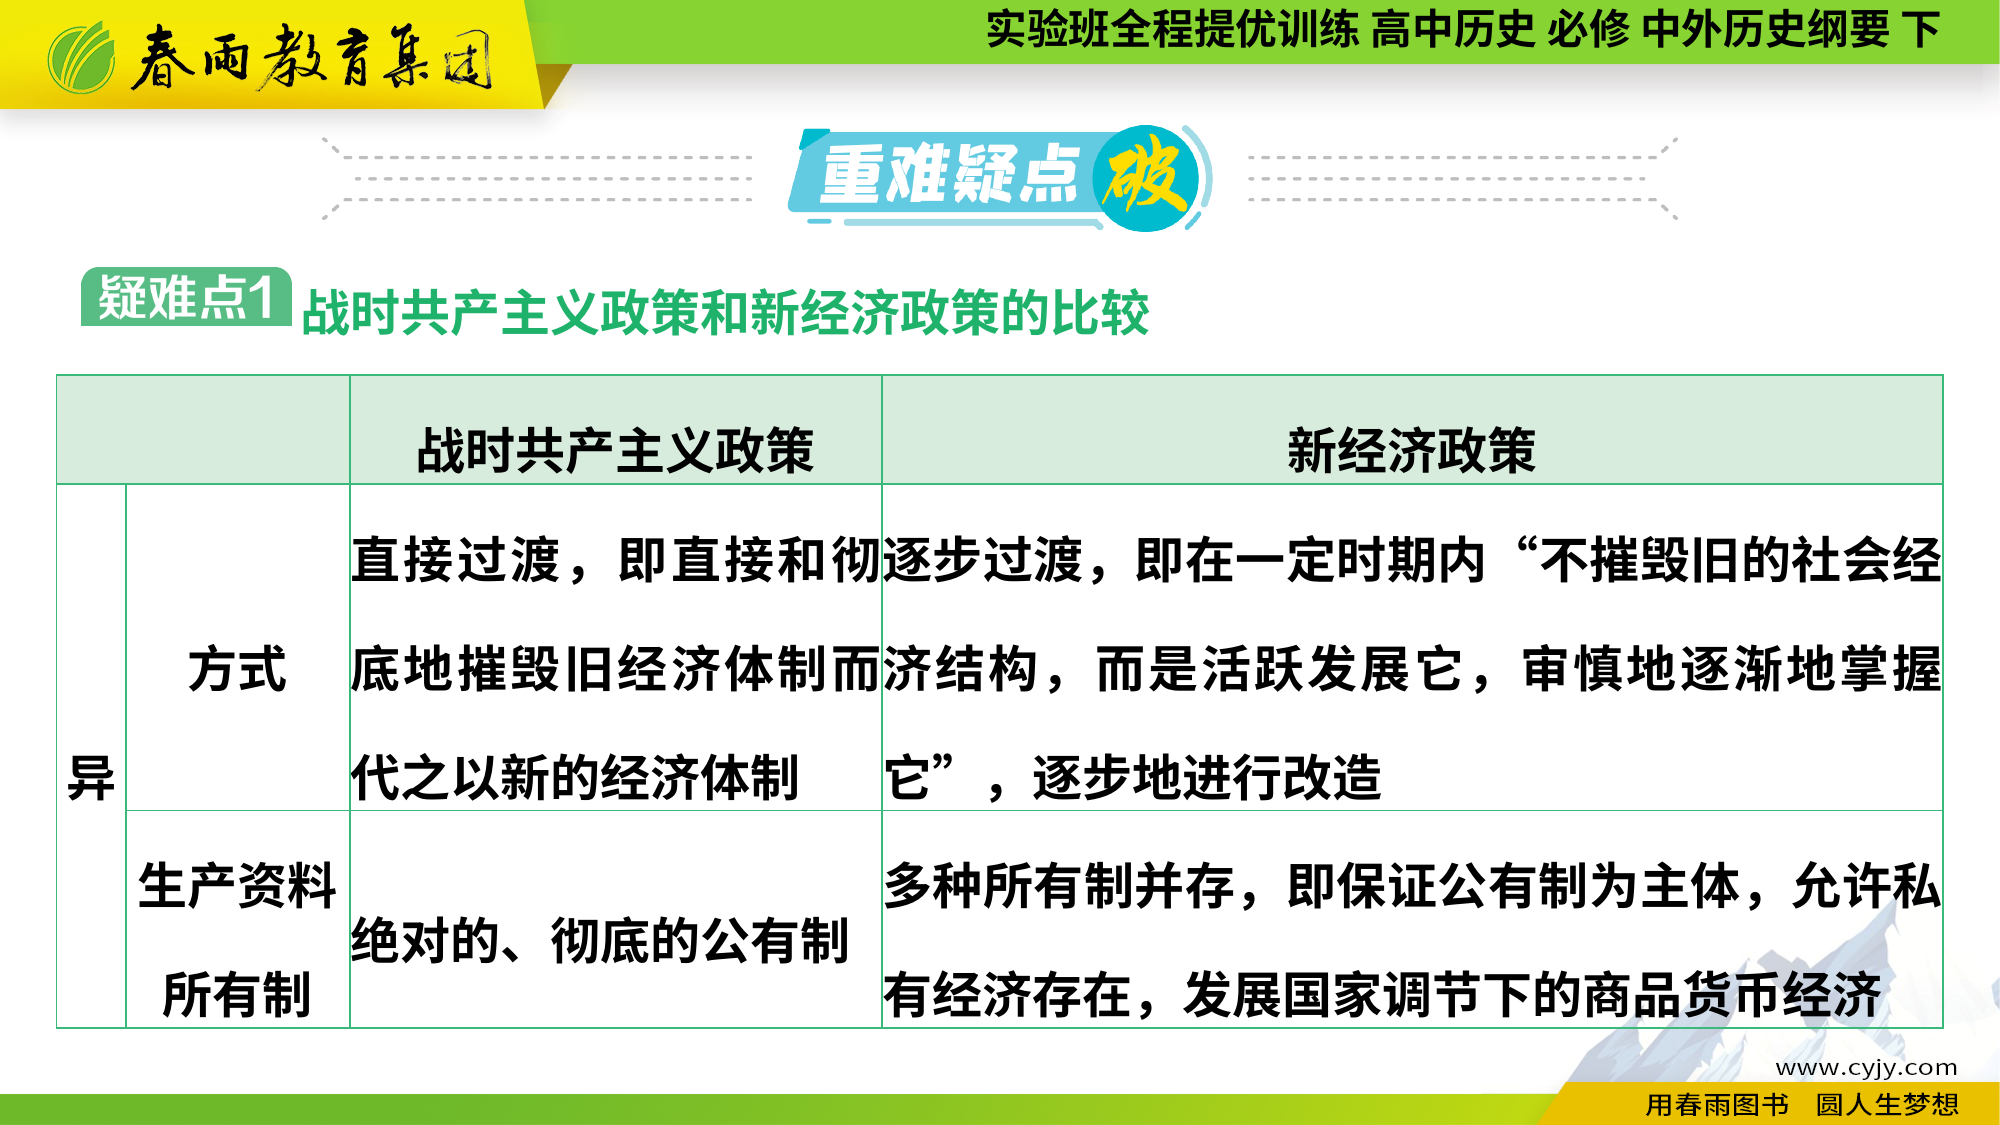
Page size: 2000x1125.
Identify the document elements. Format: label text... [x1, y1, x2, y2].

table_cell 异 [57, 485, 125, 1027]
list 战时共产主义政策和新经济政策的比较 [59, 243, 1944, 339]
picture [0, 0, 2000, 1125]
table_cell 多种所有制并存，即保证公有制为主体，允许私有经济存在，发展国家调节下的商品货币经济 [883, 811, 1942, 1027]
table_cell 直接过渡，即直接和彻底地摧毁旧经济体制而代之以新的经济体制 [351, 485, 881, 810]
table_header [57, 376, 349, 483]
table_header 战时共产主义政策 [351, 376, 881, 483]
table_cell 逐步过渡，即在一定时期内“不摧毁旧的社会经济结构，而是活跃发展它，审慎地逐渐地掌握它”，逐步地进行改造 [883, 485, 1942, 810]
table_cell 方式 [127, 485, 349, 810]
table_cell 生产资料 所有制 [127, 811, 349, 1027]
table_cell 绝对的、彻底的公有制 [351, 811, 881, 1027]
table_header 新经济政策 [883, 376, 1942, 483]
